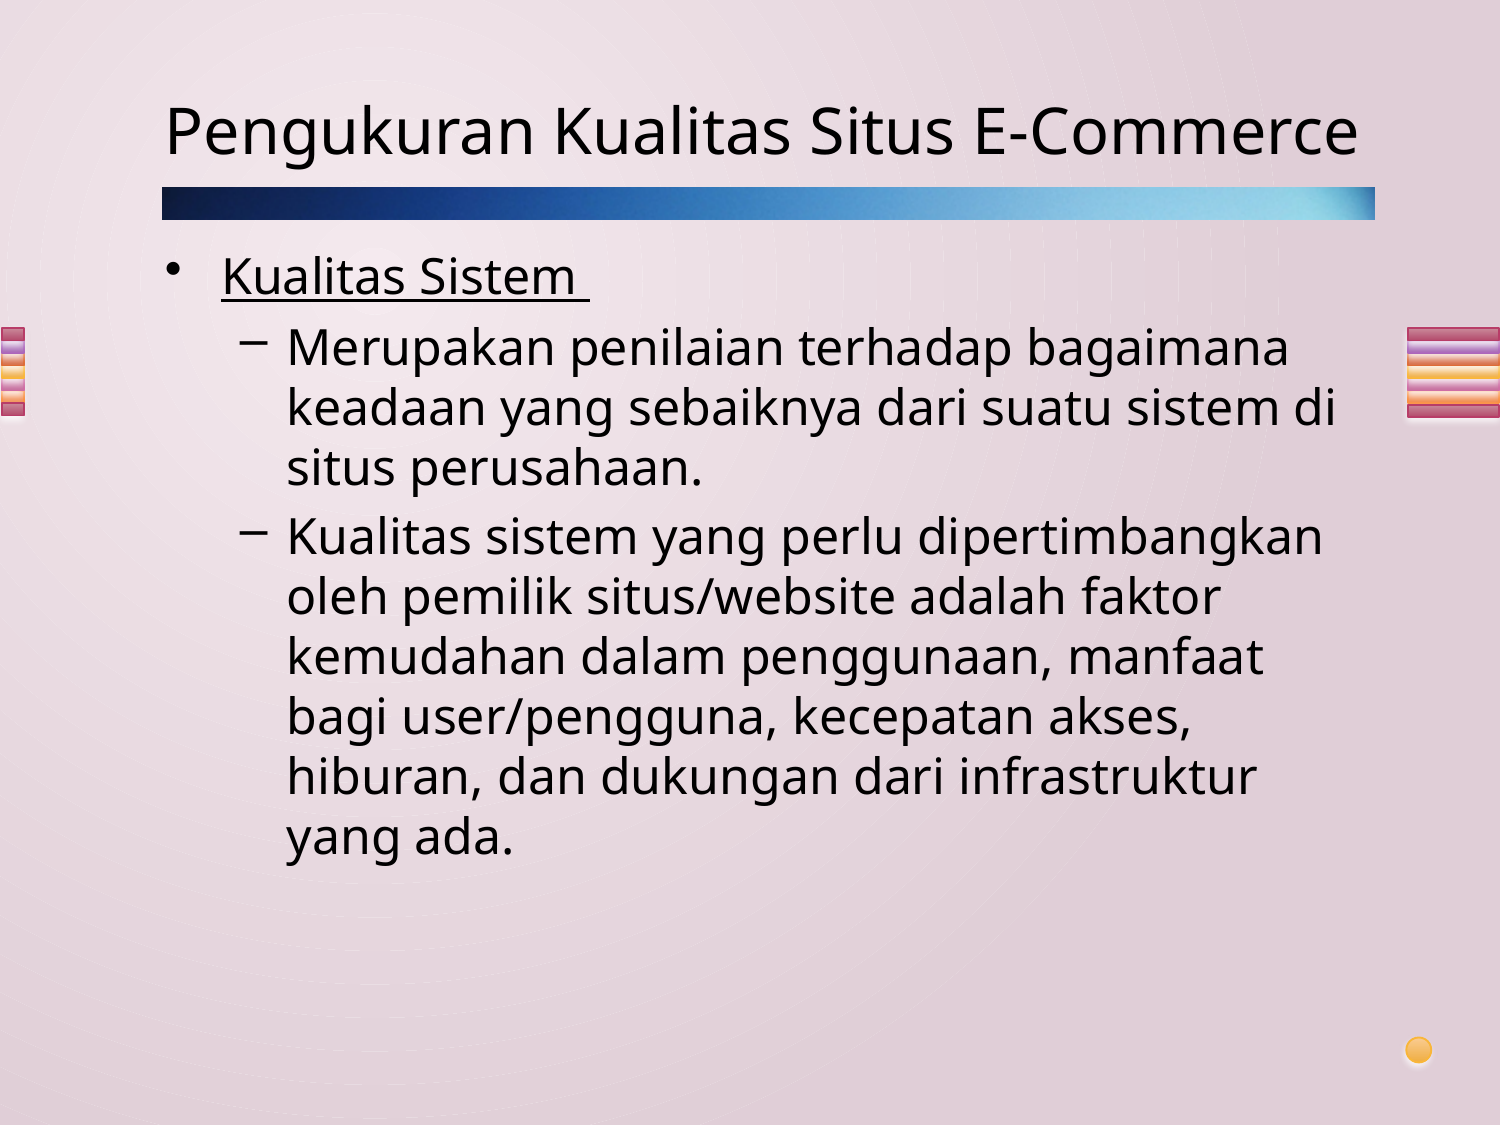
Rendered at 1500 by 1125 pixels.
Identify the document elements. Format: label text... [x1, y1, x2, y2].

list Kualitas Sistem Merupakan penilaian terhadap bagaimana keadaan yang sebaiknya dari suatu sistem di situs perusahaan. Kualitas sistem yang perlu dipertimbangkan oleh pemilik situs/website adalah faktor kemudahan dalam penggunaan, manfaat bagi user/pengguna, kecepatan akses, hiburan, dan dukungan dari infrastruktur yang ada. [150, 237, 1375, 1005]
text_box [150, 175, 1388, 261]
title Pengukuran Kualitas Situs E-Commerce [150, 62, 1413, 175]
picture [162, 186, 1376, 220]
